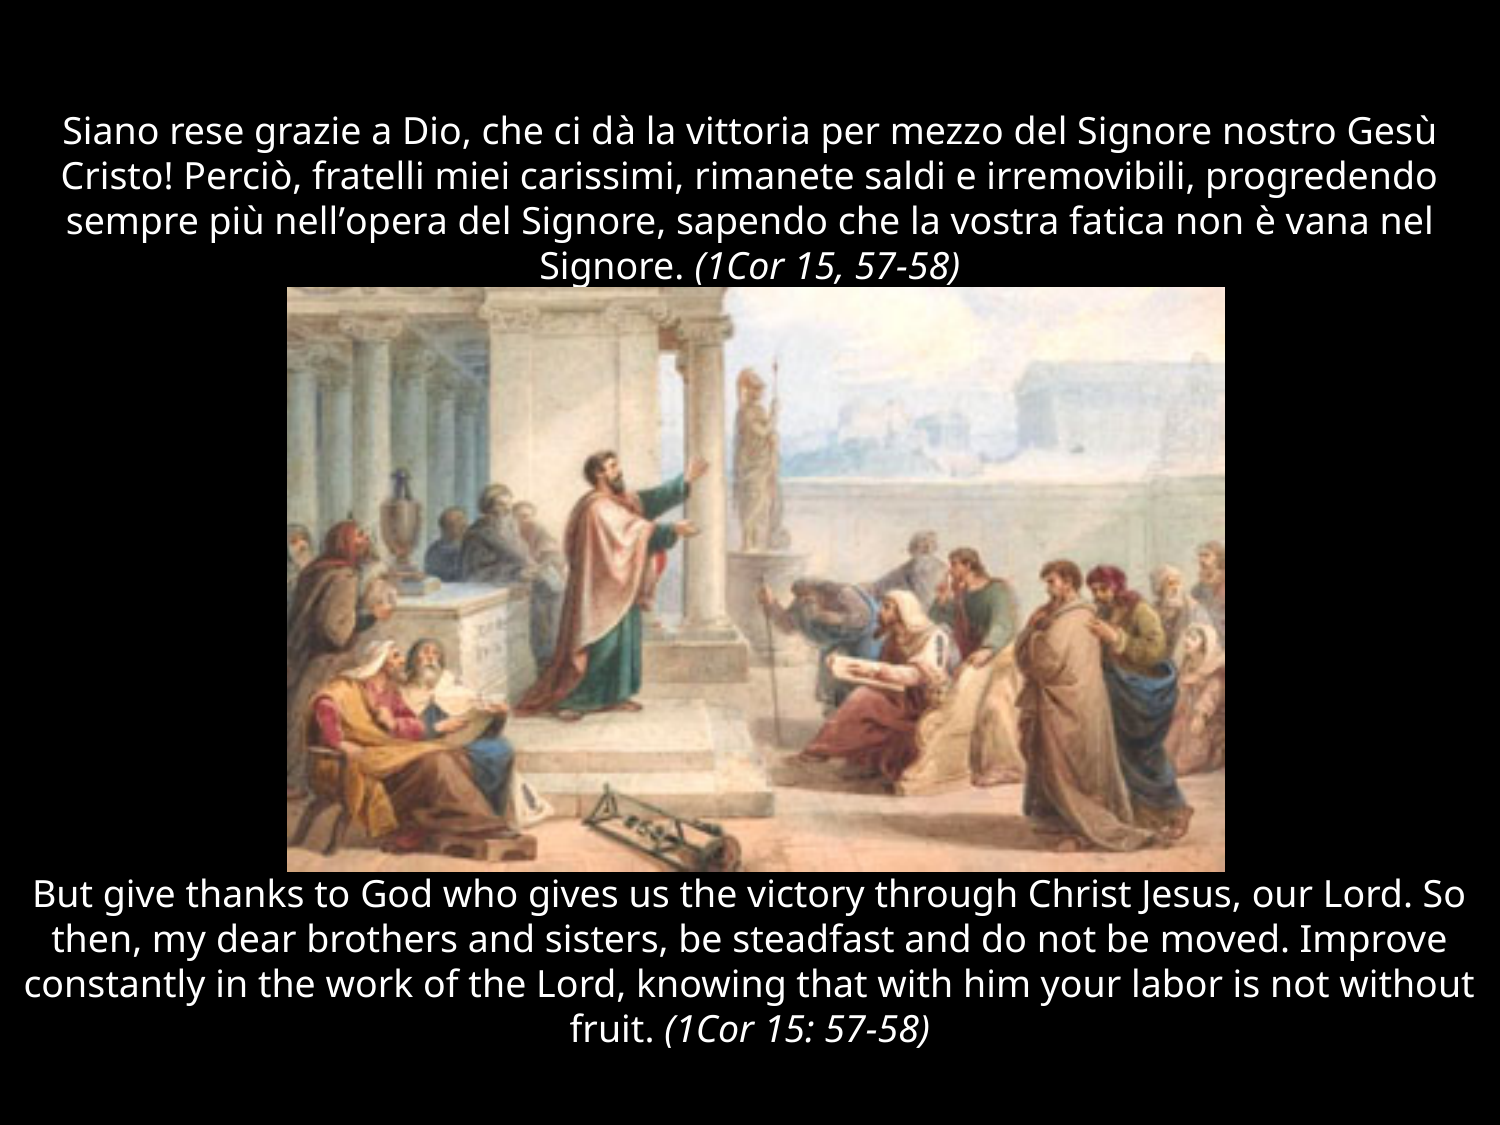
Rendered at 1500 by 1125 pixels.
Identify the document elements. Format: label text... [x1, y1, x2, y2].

text_box Siano rese grazie a Dio, che ci dà la vittoria per mezzo del Signore nostro Gesù Cristo! Perciò, fratelli miei carissimi, rimanete saldi e irremovibili, progredendo sempre più nell’opera del Signore, sapendo che la vostra fatica non è vana nel Signore. (1Cor 15, 57-58) [0, 99, 1500, 295]
text_box But give thanks to God who gives us the victory through Christ Jesus, our Lord. So then, my dear brothers and sisters, be steadfast and do not be moved. Improve constantly in the work of the Lord, knowing that with him your labor is not without fruit. (1Cor 15: 57-58) [0, 862, 1500, 1058]
picture [287, 287, 1225, 872]
